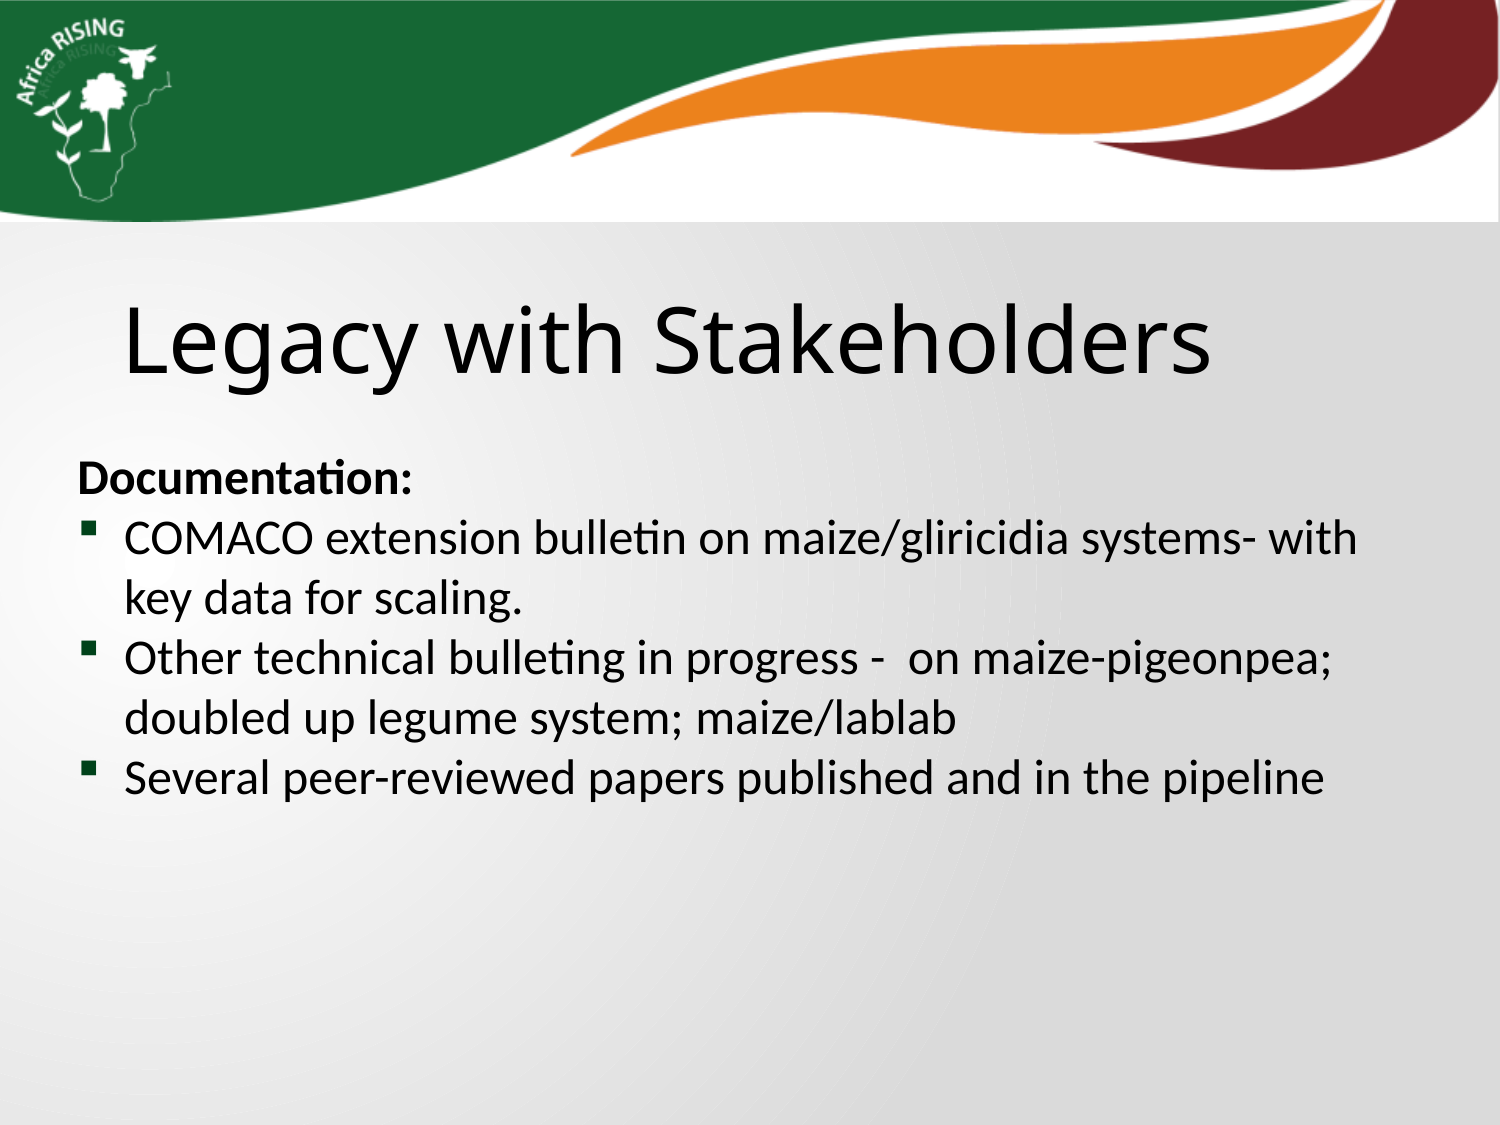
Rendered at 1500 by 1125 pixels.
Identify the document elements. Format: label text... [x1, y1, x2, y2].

list Legacy with Stakeholders [87, 275, 1363, 413]
text_box Documentation: COMACO extension bulletin on maize/gliricidia systems- with key data for scaling. Other technical bulleting in progress - on maize-pigeonpea; doubled up legume system; maize/lablab Several peer-reviewed papers published and in the pipeline [62, 437, 1388, 873]
picture [0, 0, 1499, 222]
